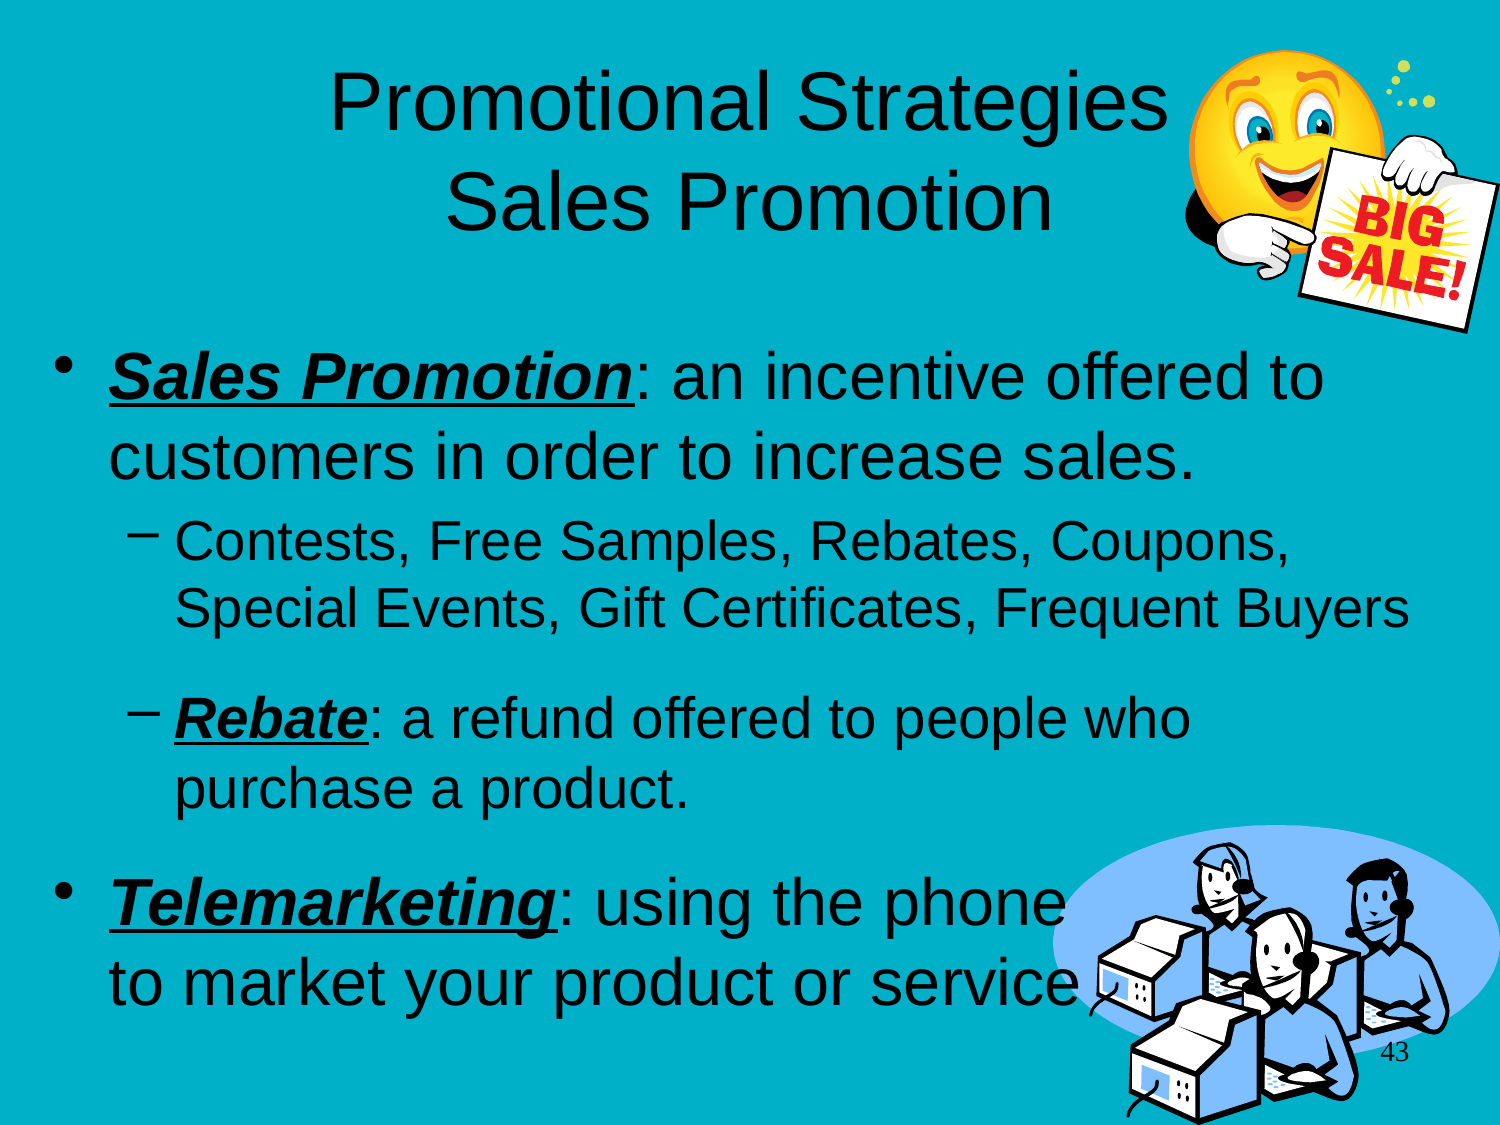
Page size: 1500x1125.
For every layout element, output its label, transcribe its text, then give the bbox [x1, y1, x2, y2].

list Sales Promotion: an incentive offered to customers in order to increase sales. Contests, Free Samples, Rebates, Coupons, Special Events, Gift Certificates, Frequent Buyers Rebate: a refund offered to people who purchase a product. Telemarketing: using the phone to market your product or service [37, 324, 1463, 1051]
title Promotional Strategies Sales Promotion [74, 44, 1426, 251]
picture [1052, 824, 1500, 1125]
picture [1183, 49, 1500, 335]
